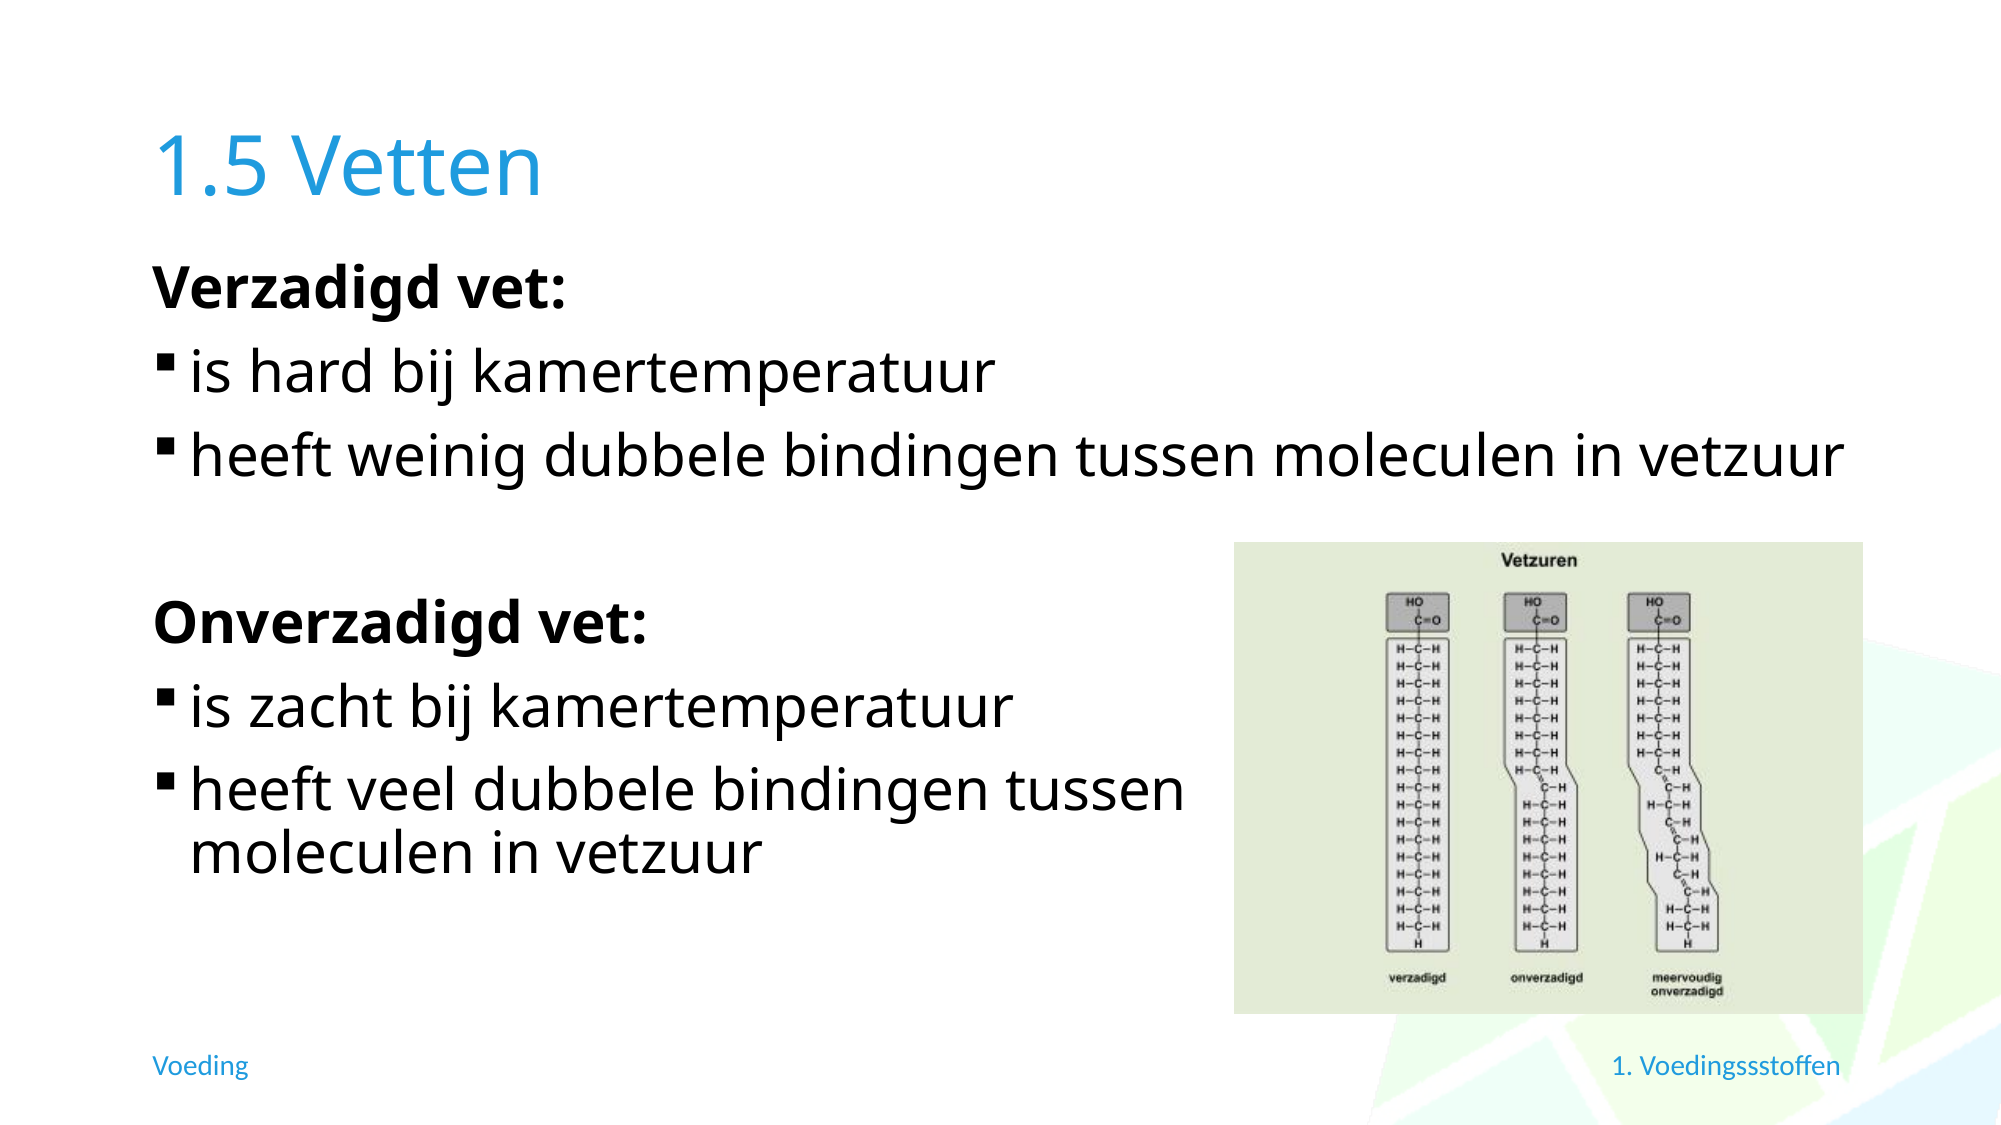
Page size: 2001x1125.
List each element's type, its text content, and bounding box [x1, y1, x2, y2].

title 1.5 Vetten [137, 59, 1863, 250]
list Voeding [137, 1042, 588, 1103]
picture [1234, 542, 1863, 1014]
list Verzadigd vet: is hard bij kamertemperatuur heeft weinig dubbele bindingen tussen moleculen in vetzuur Onverzadigd vet: is zacht bij kamertemperatuur heeft veel dubbele bindingen tussen moleculen in vetzuur [137, 250, 1863, 1014]
list 1. Voedingssstoffen [1412, 1042, 1863, 1103]
